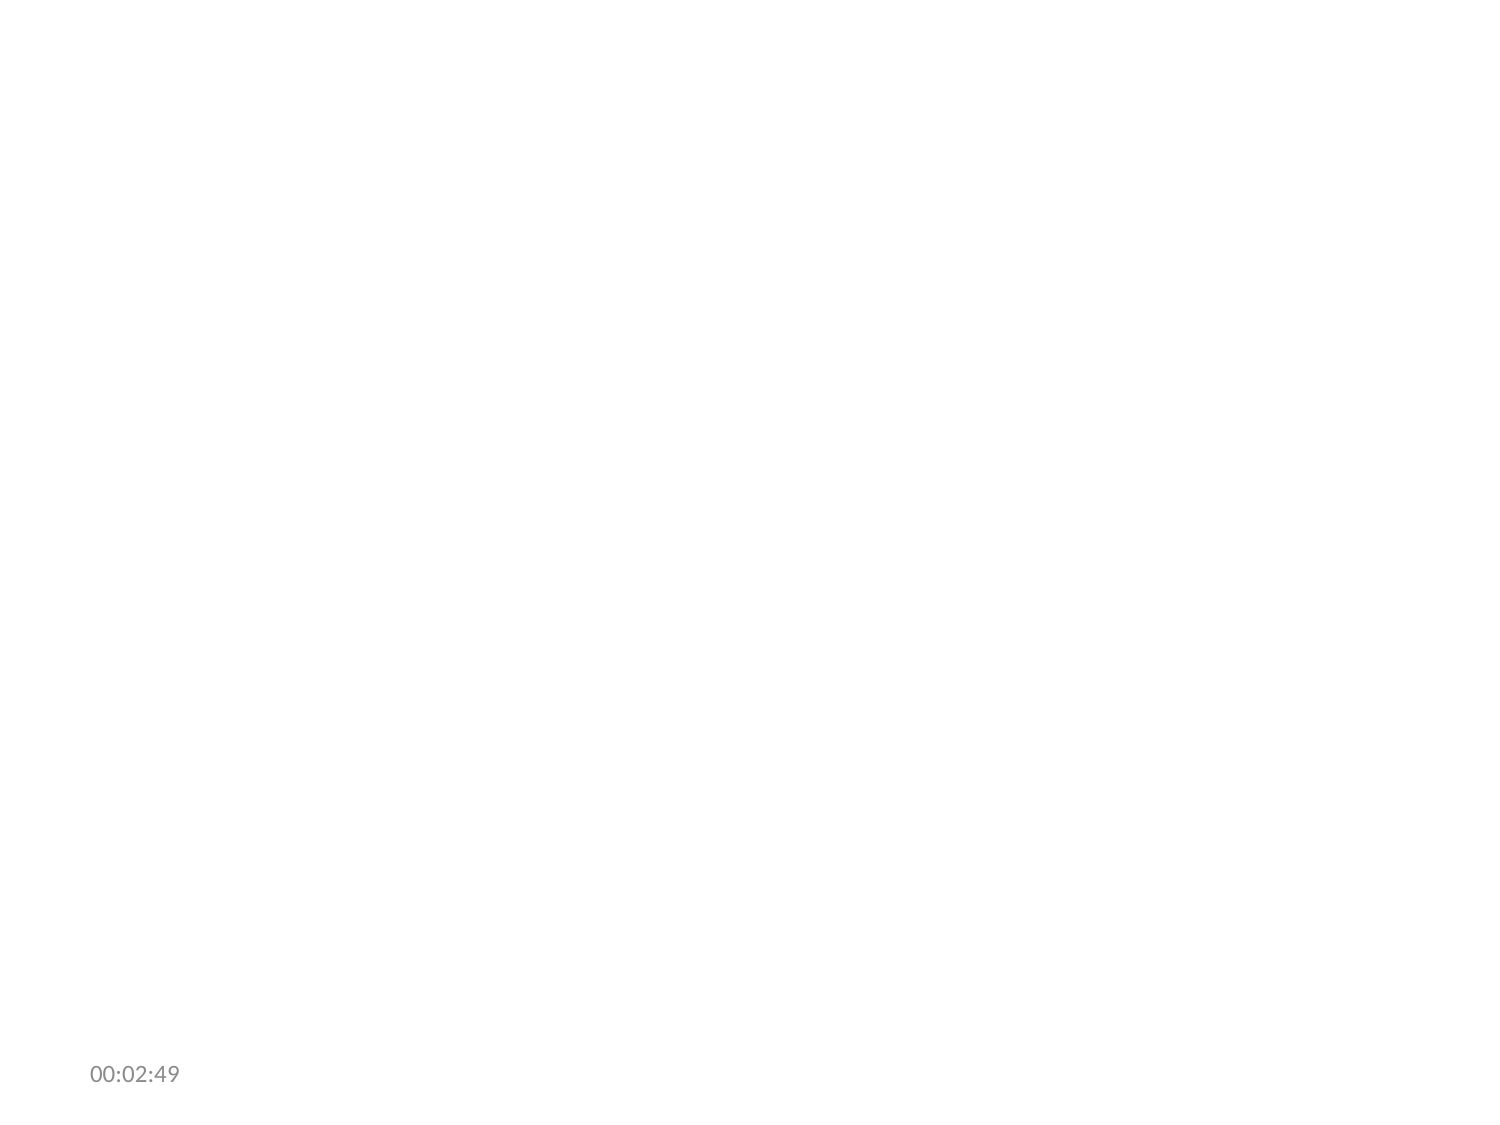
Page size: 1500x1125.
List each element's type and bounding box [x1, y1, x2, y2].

slide_number [75, 1042, 425, 1103]
